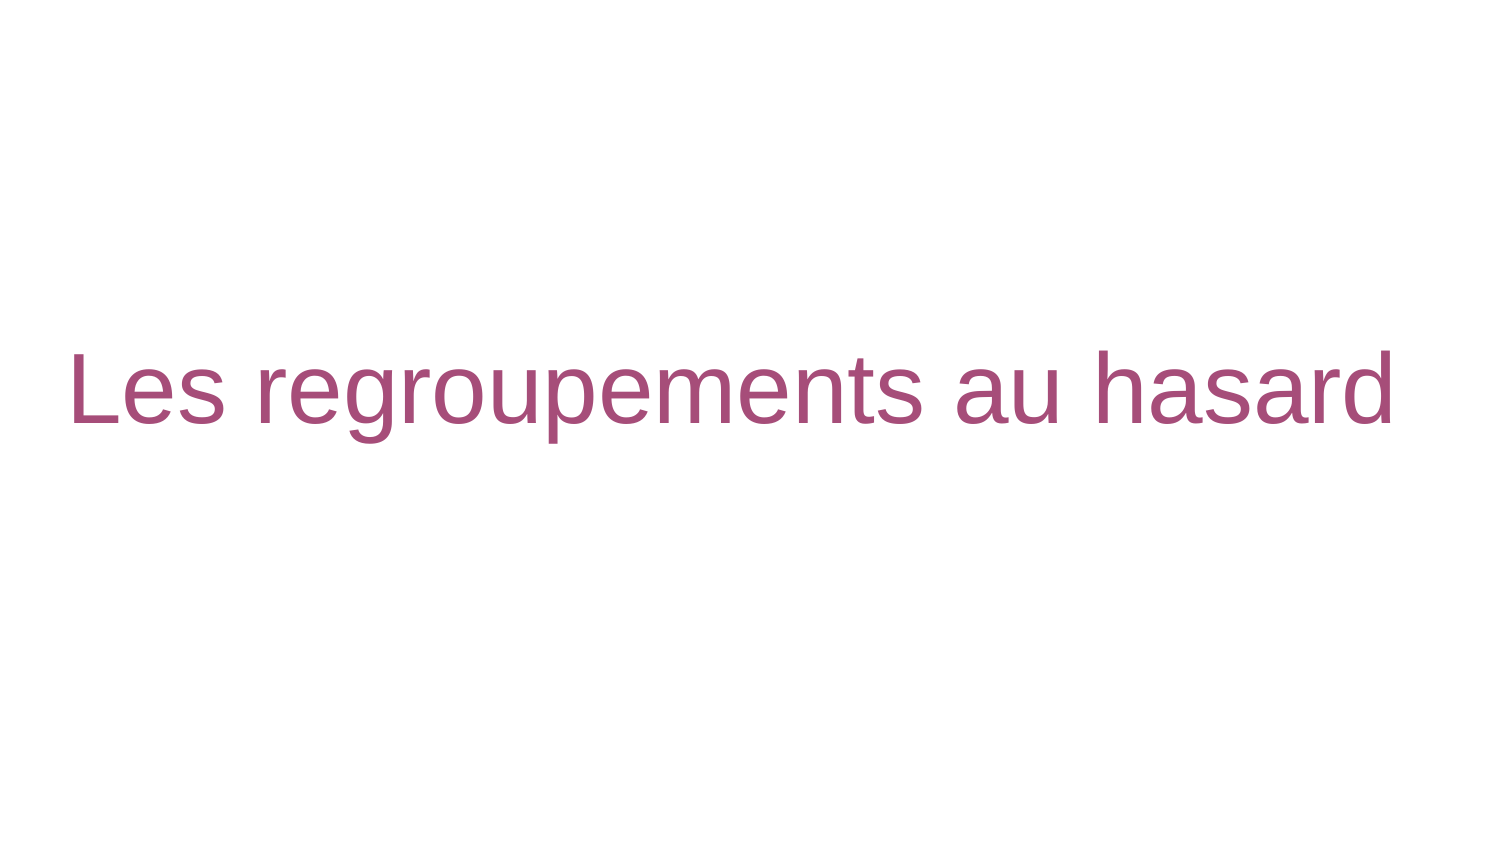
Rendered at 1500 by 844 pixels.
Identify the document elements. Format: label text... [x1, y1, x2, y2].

list Les regroupements au hasard [51, 189, 1449, 750]
